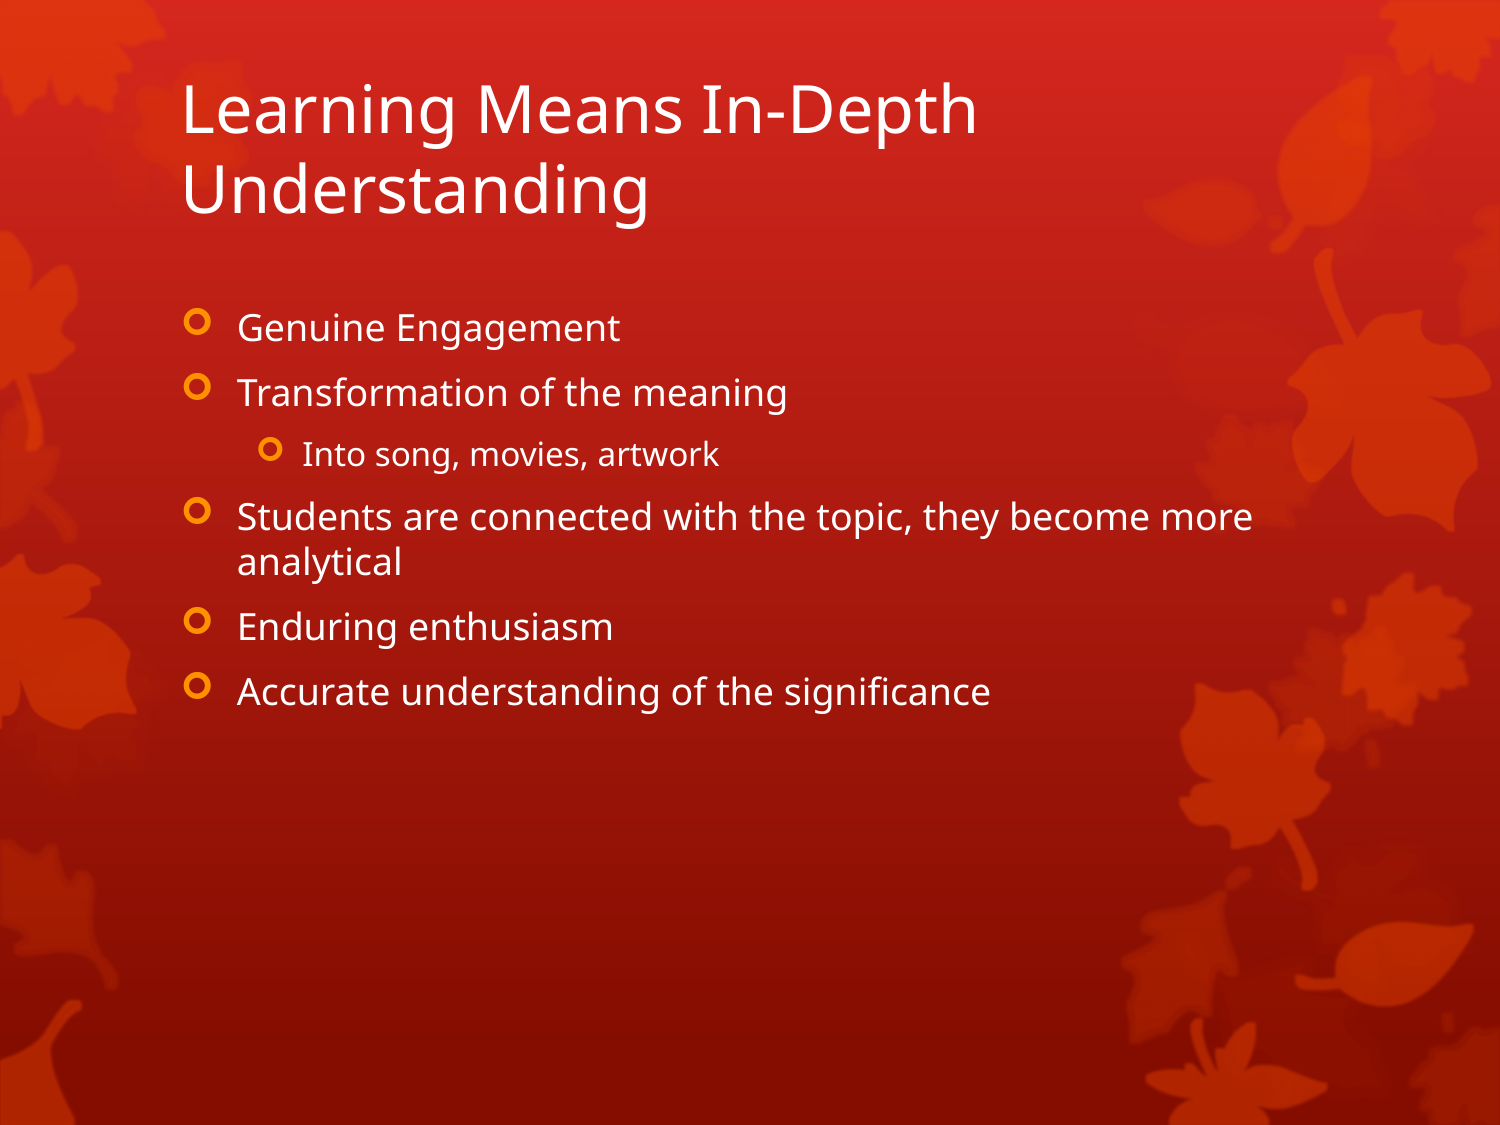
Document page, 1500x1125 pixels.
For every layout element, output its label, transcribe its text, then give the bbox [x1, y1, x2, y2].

title Learning Means In-Depth Understanding [165, 110, 1335, 263]
list Genuine Engagement Transformation of the meaning Into song, movies, artwork Students are connected with the topic, they become more analytical Enduring enthusiasm Accurate understanding of the significance [165, 296, 1335, 962]
